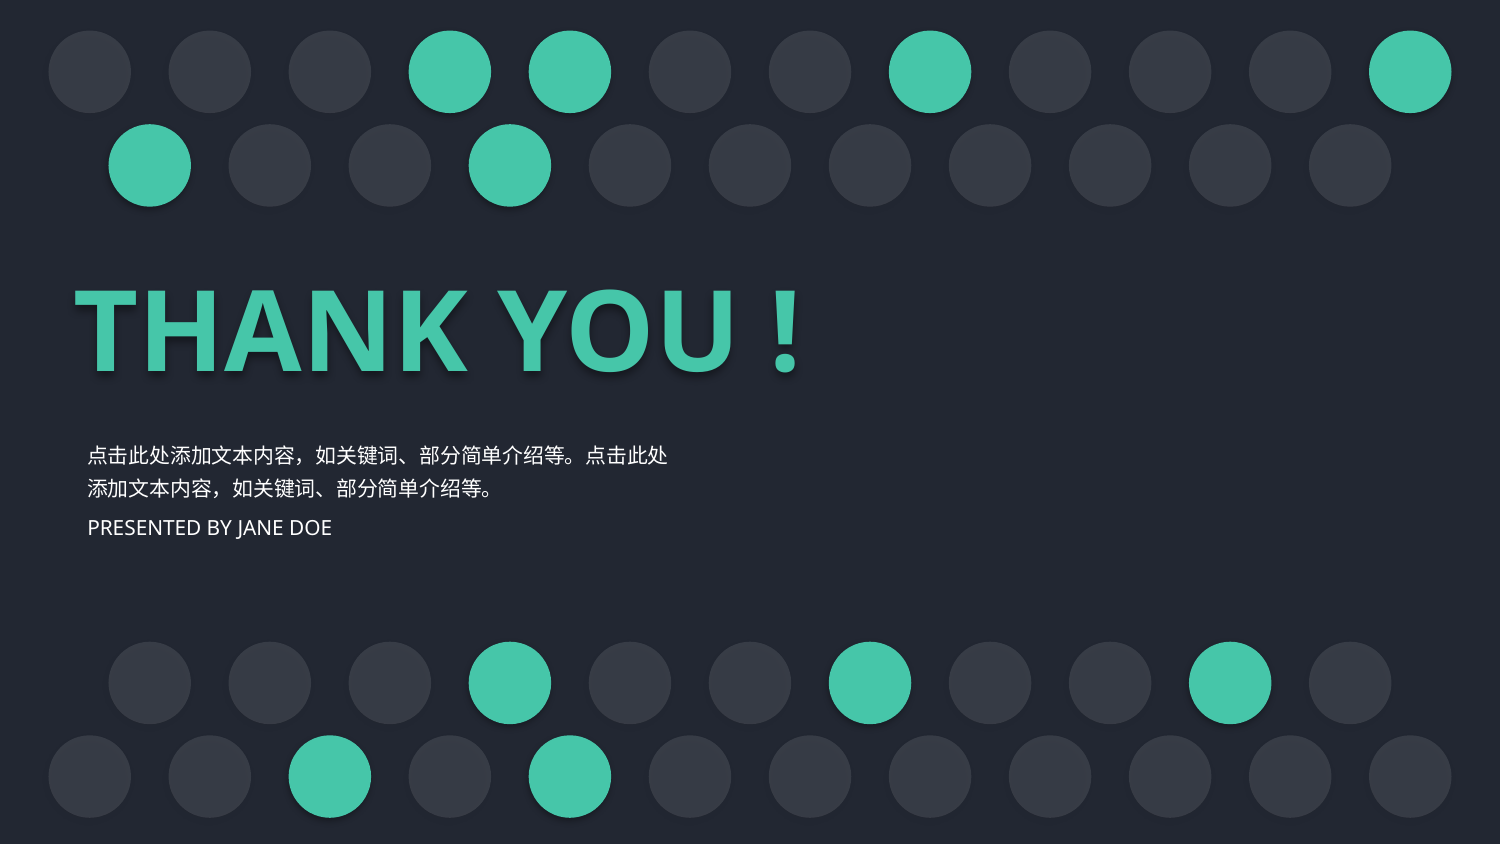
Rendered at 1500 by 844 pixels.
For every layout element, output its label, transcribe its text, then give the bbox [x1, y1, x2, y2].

text_box [47, 734, 132, 819]
text_box [1008, 734, 1093, 819]
text_box [948, 123, 1033, 208]
text_box [1128, 29, 1213, 114]
text_box [467, 640, 552, 725]
text_box [647, 734, 732, 819]
text_box [707, 123, 792, 208]
text_box [1188, 640, 1273, 725]
text_box [107, 640, 192, 725]
text_box [47, 29, 132, 114]
text_box [1368, 29, 1453, 114]
text_box [707, 640, 792, 725]
text_box PRESENTED BY JANE DOE [72, 512, 689, 548]
text_box [647, 29, 732, 114]
text_box [527, 29, 612, 114]
text_box [587, 123, 672, 208]
text_box [1248, 29, 1333, 114]
text_box [768, 29, 853, 114]
text_box [407, 734, 492, 819]
text_box 点击此处添加文本内容，如关键词、部分简单介绍等。点击此处添加文本内容，如关键词、部分简单介绍等。 [72, 428, 689, 508]
text_box [1068, 640, 1153, 725]
text_box [467, 123, 552, 208]
text_box [527, 734, 612, 819]
text_box [287, 29, 372, 114]
text_box [1248, 734, 1333, 819]
text_box [287, 734, 372, 819]
text_box [768, 734, 853, 819]
text_box [948, 640, 1033, 725]
text_box [888, 29, 973, 114]
text_box [227, 640, 312, 725]
text_box [1308, 123, 1393, 208]
text_box [407, 29, 492, 114]
text_box [587, 640, 672, 725]
text_box [1188, 123, 1273, 208]
text_box [888, 734, 973, 819]
text_box [227, 123, 312, 208]
text_box [828, 640, 913, 725]
text_box THANK YOU ! [58, 251, 817, 402]
text_box [1008, 29, 1093, 114]
text_box [167, 734, 252, 819]
text_box [1068, 123, 1153, 208]
text_box [347, 640, 432, 725]
text_box [1308, 640, 1393, 725]
text_box [1368, 734, 1453, 819]
text_box [347, 123, 432, 208]
text_box [1128, 734, 1213, 819]
text_box [828, 123, 913, 208]
text_box [107, 123, 192, 208]
text_box [167, 29, 252, 114]
